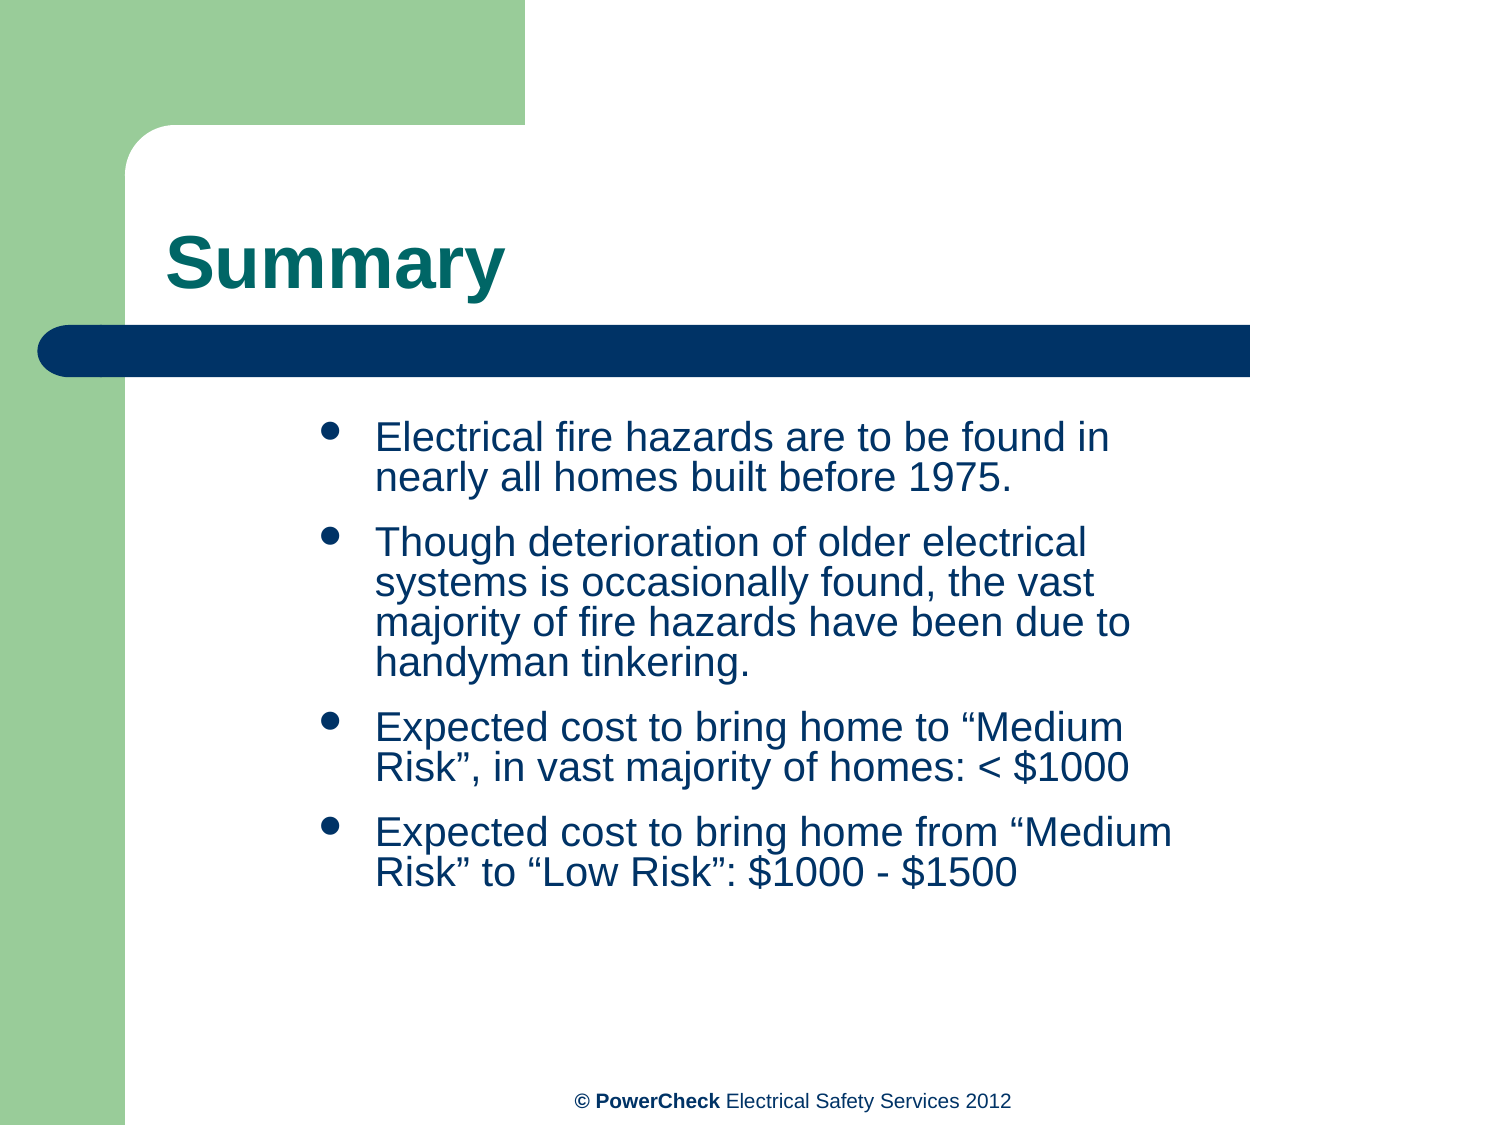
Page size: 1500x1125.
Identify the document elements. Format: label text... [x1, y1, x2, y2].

title Summary [150, 125, 1463, 313]
footer © PowerCheck Electrical Safety Services 2012 [469, 1079, 1117, 1121]
list Electrical fire hazards are to be found in nearly all homes built before 1975. Though deterioration of older electrical systems is occasionally found, the vast majority of fire hazards have been due to handyman tinkering. Expected cost to bring home to “Medium Risk”, in vast majority of homes: < $1000 Expected cost to bring home from “Medium Risk” to “Low Risk”: $1000 - $1500 [303, 412, 1199, 1025]
